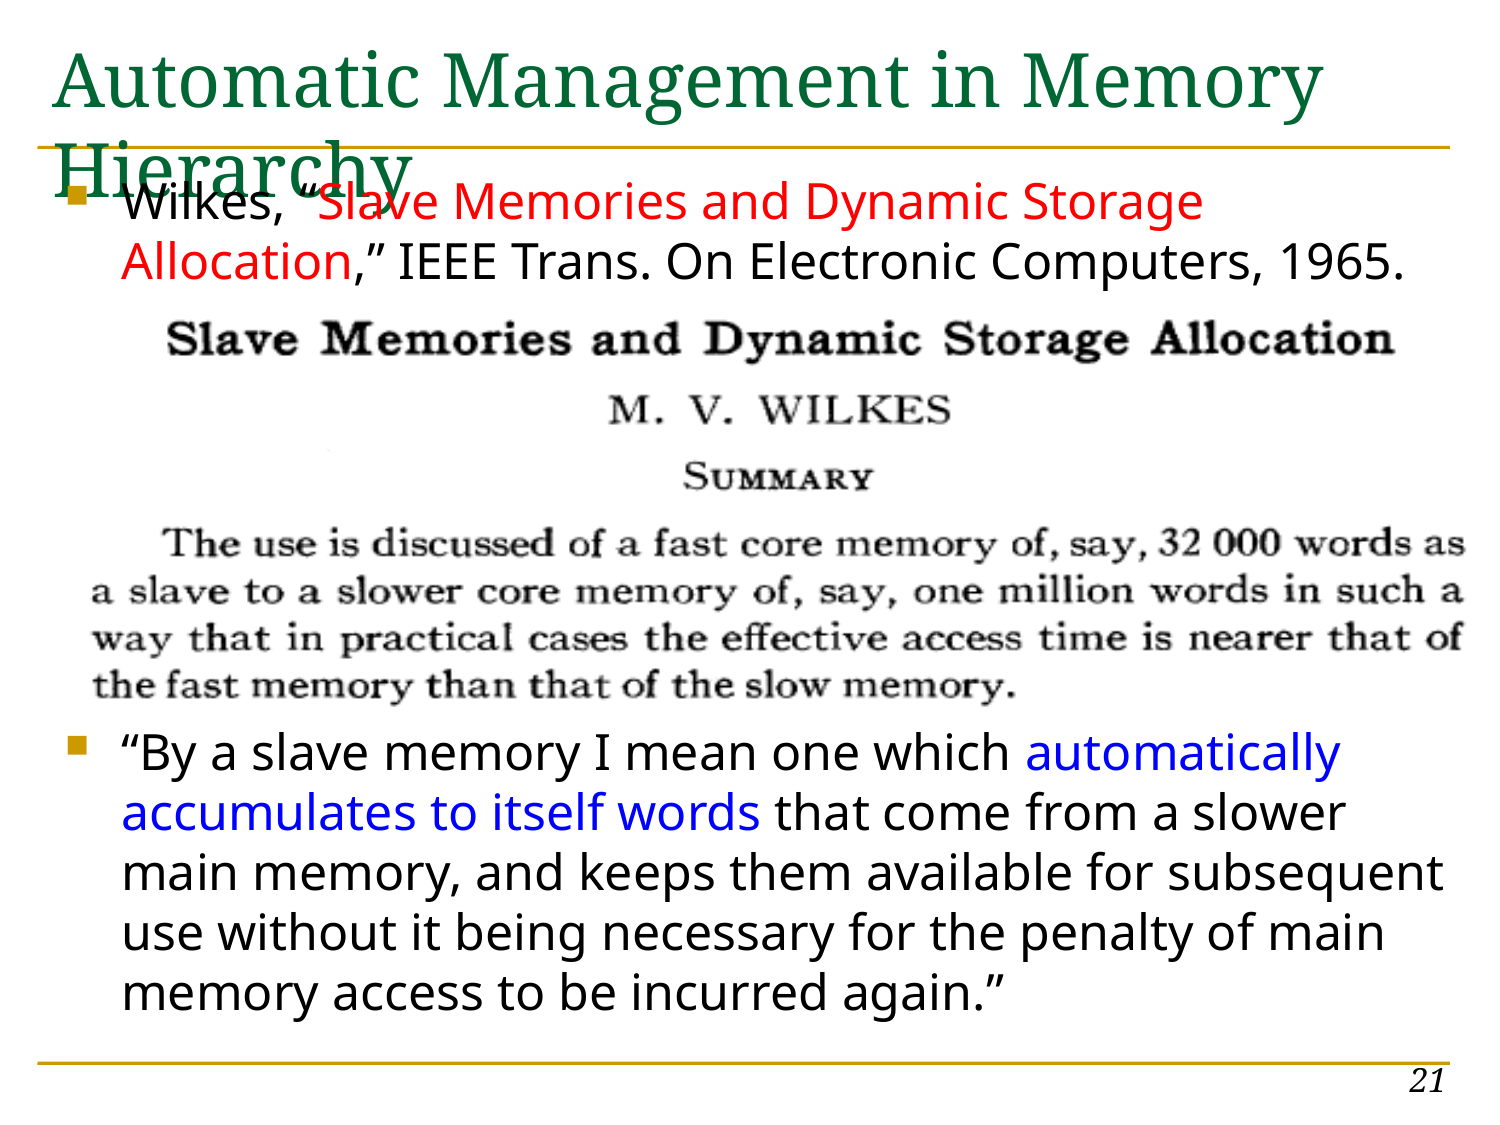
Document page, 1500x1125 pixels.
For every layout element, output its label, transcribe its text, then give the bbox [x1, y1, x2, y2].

slide_number 21 [1111, 1036, 1462, 1112]
list Wilkes, “Slave Memories and Dynamic Storage Allocation,” IEEE Trans. On Electronic Computers, 1965. “By a slave memory I mean one which automatically accumulates to itself words that come from a slower main memory, and keeps them available for subsequent use without it being necessary for the penalty of main memory access to be incurred again.” [50, 162, 1463, 1015]
title Automatic Management in Memory Hierarchy [37, 24, 1450, 200]
picture [62, 312, 1488, 730]
